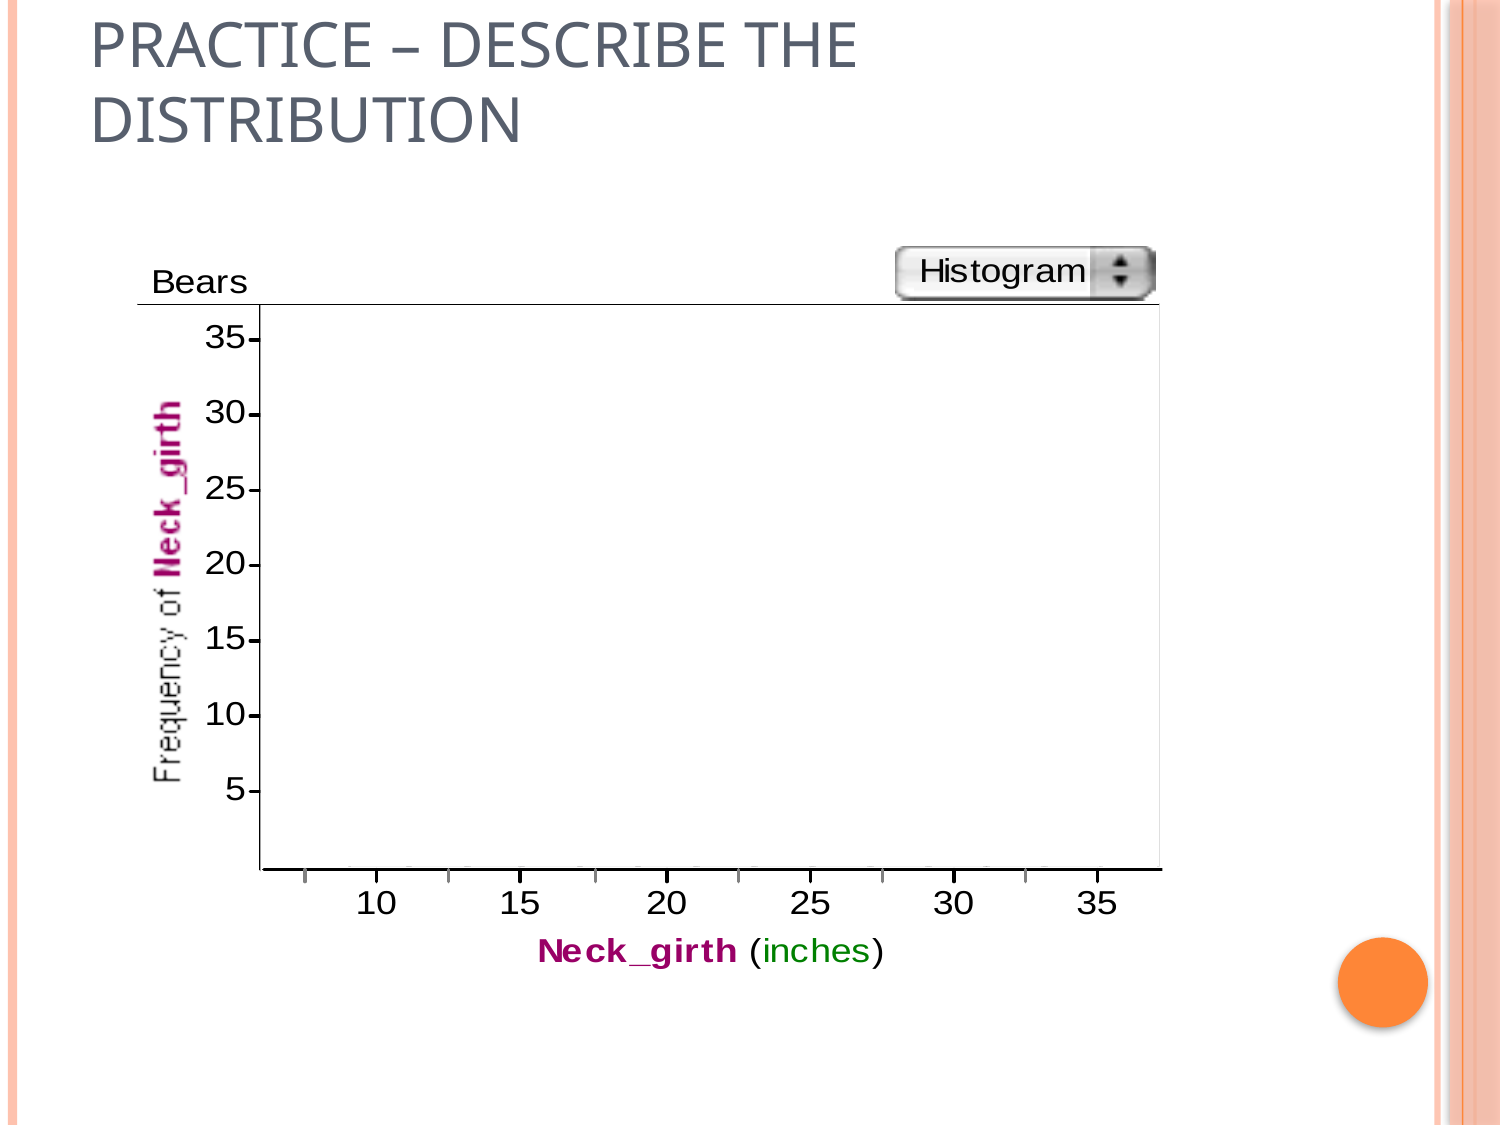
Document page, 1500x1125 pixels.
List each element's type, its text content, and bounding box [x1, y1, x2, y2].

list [136, 236, 1163, 976]
title Practice – Describe the Distribution [75, 45, 1300, 163]
